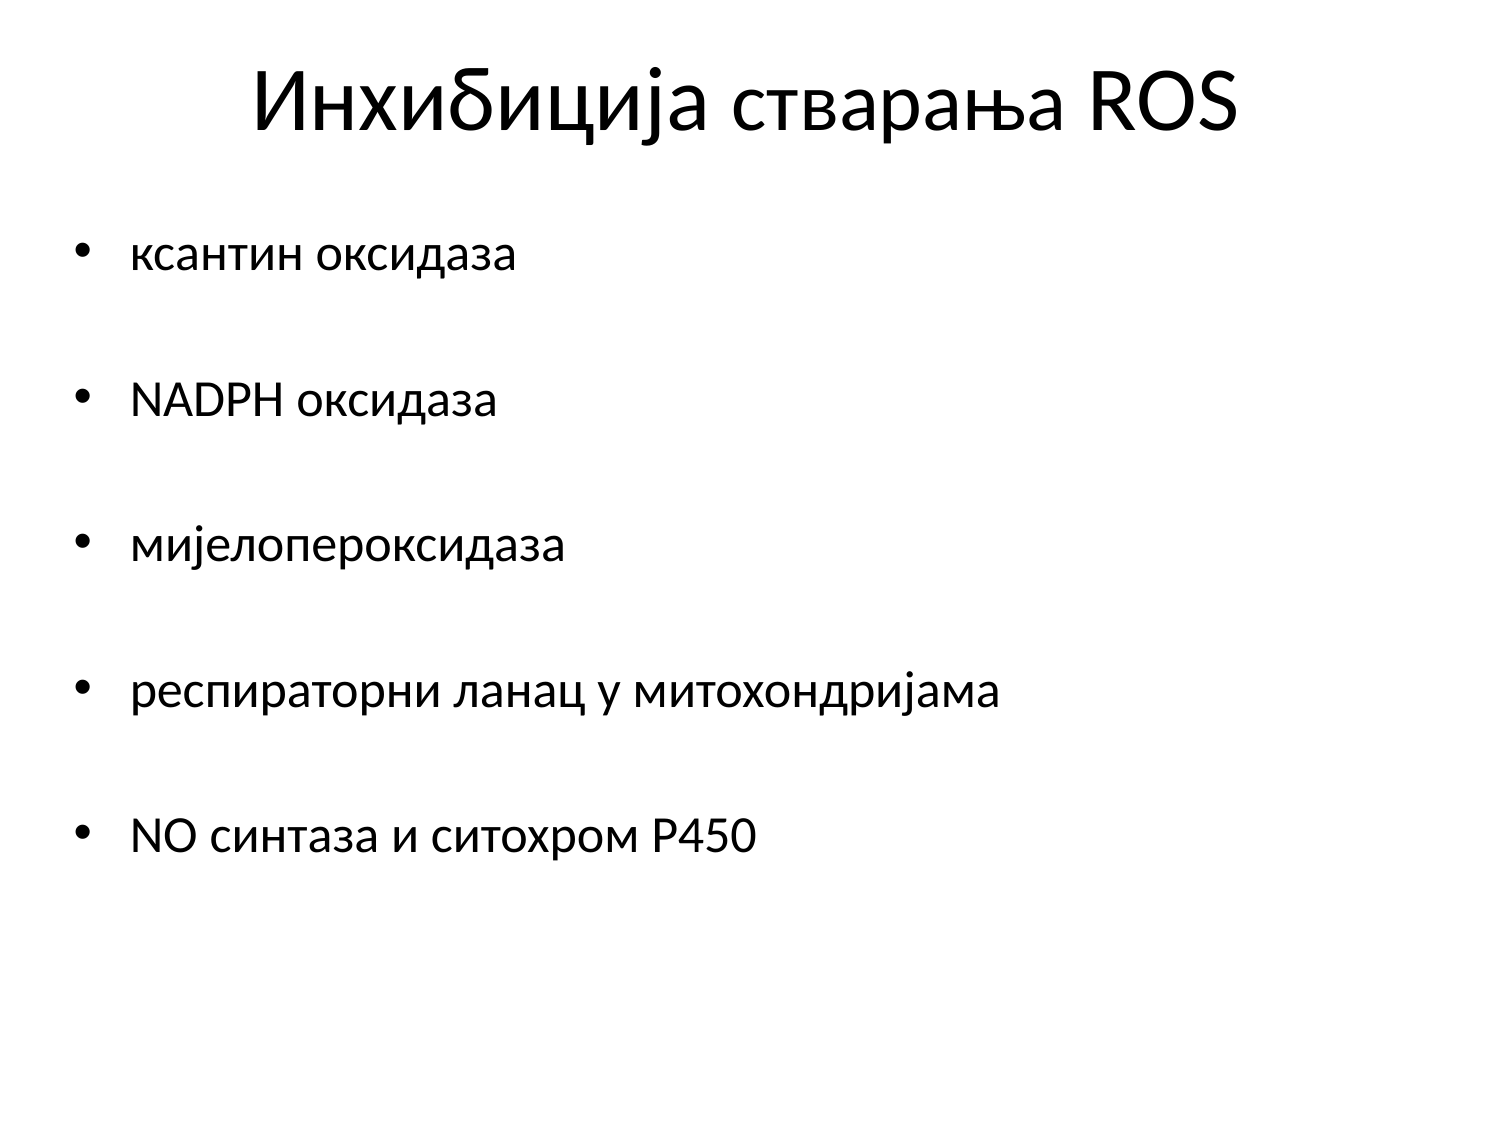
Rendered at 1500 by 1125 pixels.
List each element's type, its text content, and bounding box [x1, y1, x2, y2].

title Инхибиција стварања ROS [70, 0, 1421, 188]
list ксантин оксидаза NADPH оксидаза мијелопероксидаза респираторни ланац у митохондријама NO cинтаза и ситохром Р450 [58, 210, 1409, 954]
